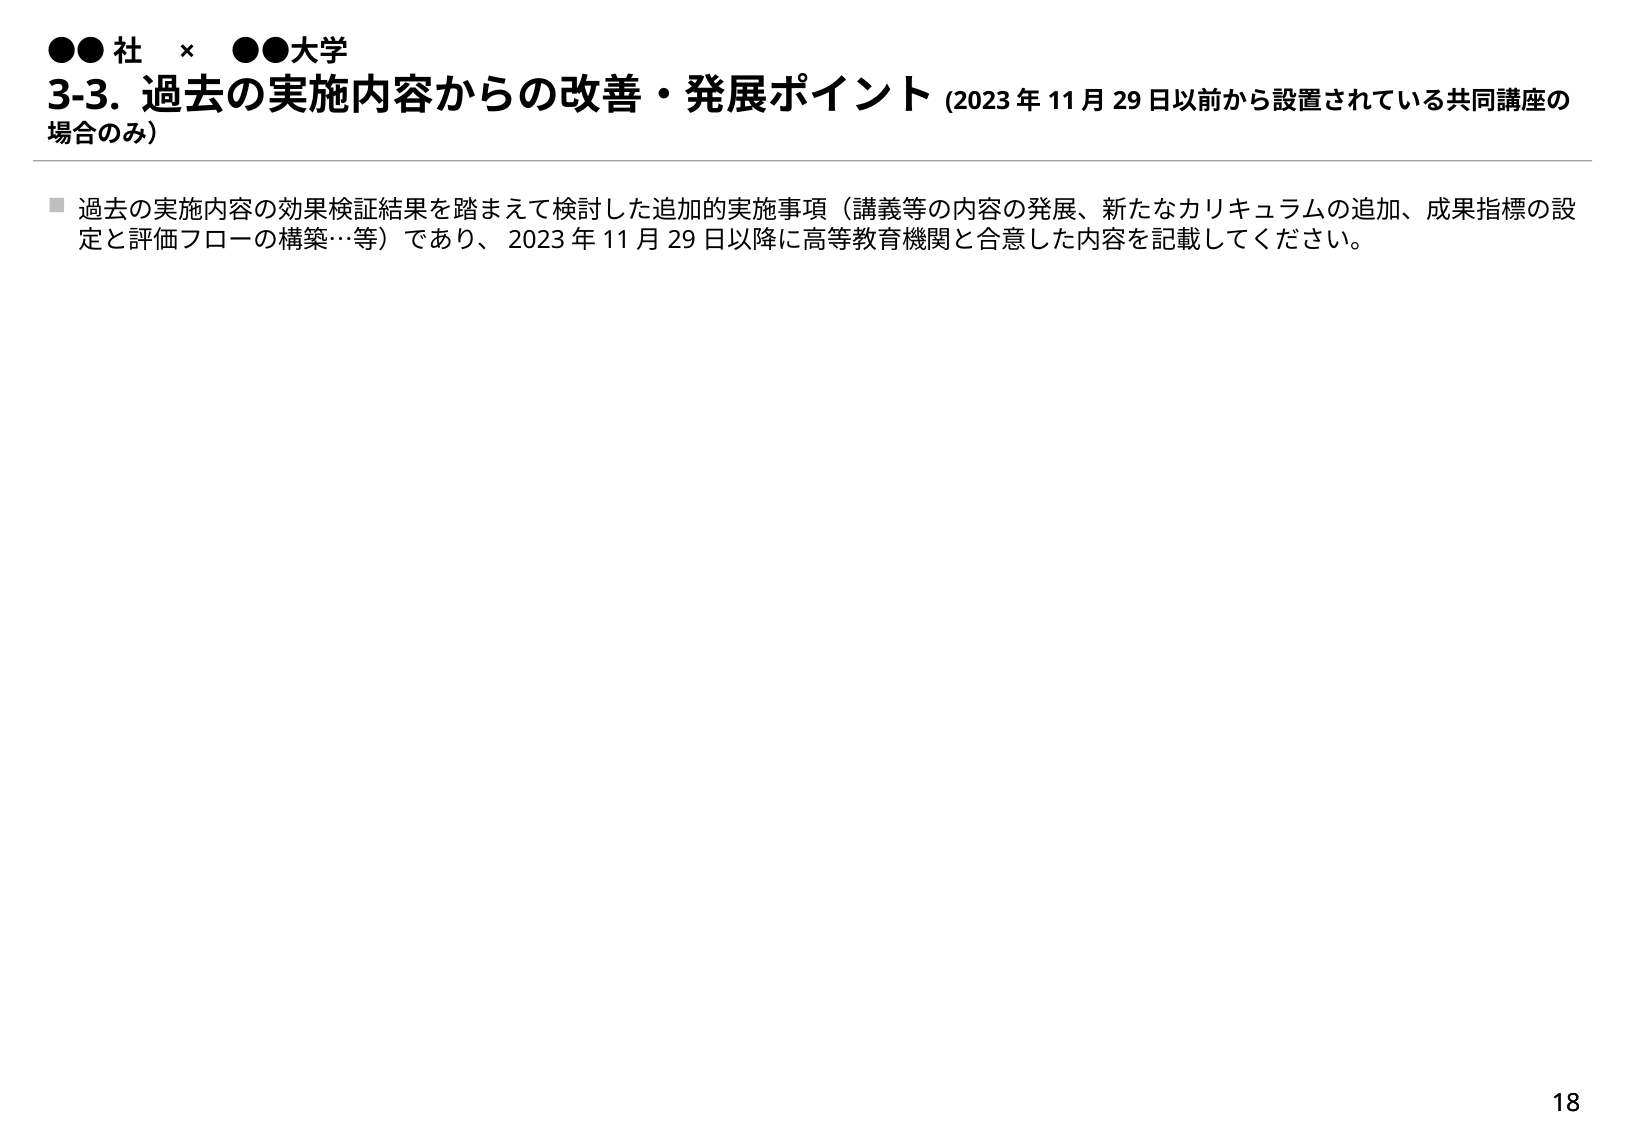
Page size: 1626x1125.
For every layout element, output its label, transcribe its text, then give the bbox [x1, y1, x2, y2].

list 過去の実施内容の効果検証結果を踏まえて検討した追加的実施事項（講義等の内容の発展、新たなカリキュラムの追加、成果指標の設定と評価フローの構築…等）であり、2023年11月29日以降に高等教育機関と合意した内容を記載してください。 [32, 186, 1593, 839]
title ●●社 × ●●大学 [32, 25, 1593, 85]
list 3-3. 過去の実施内容からの改善・発展ポイント(2023年11月29日以前から設置されている共同講座の場合のみ） [32, 89, 1593, 155]
